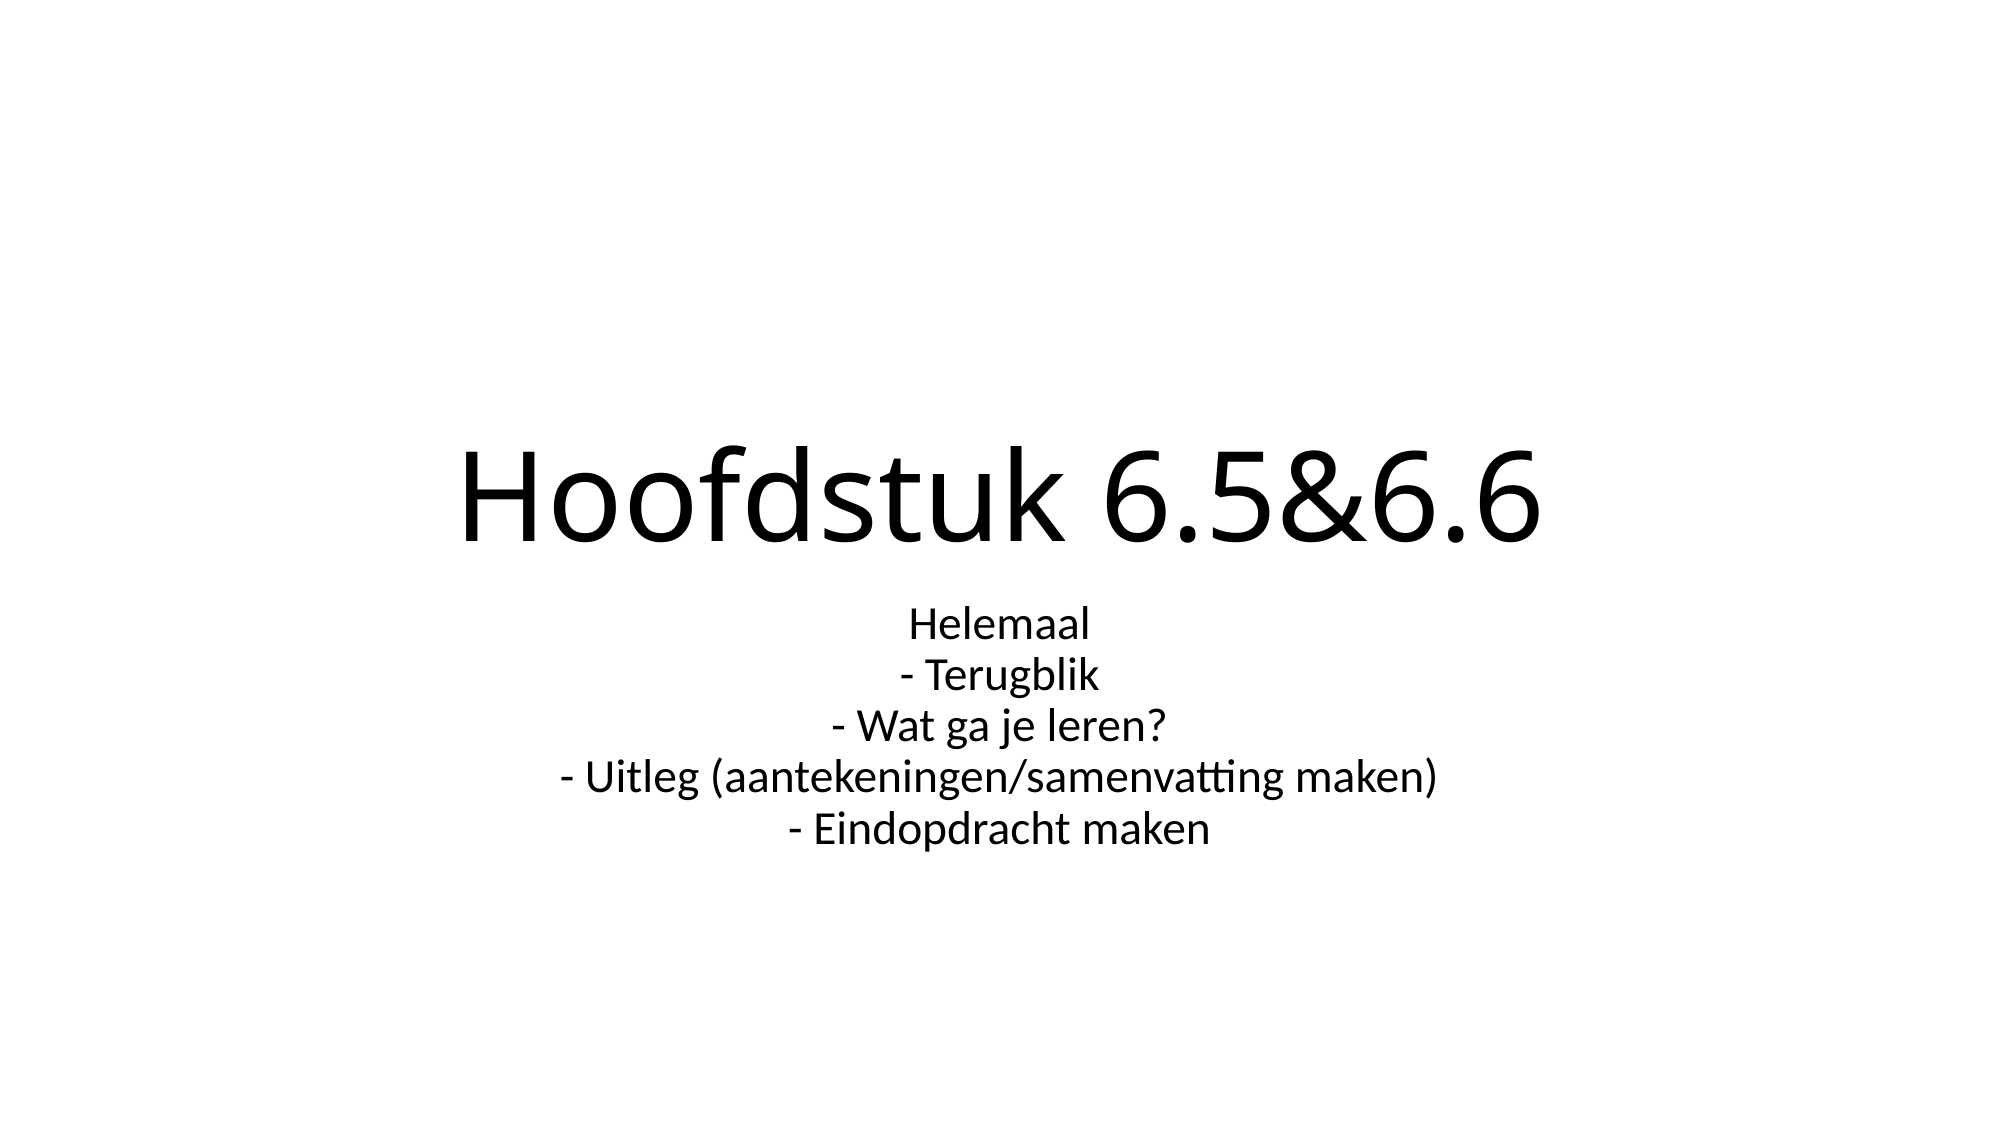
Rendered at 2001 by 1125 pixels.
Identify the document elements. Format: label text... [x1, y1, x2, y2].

title Hoofdstuk 6.5&6.6 [249, 184, 1750, 576]
subtitle Helemaal - Terugblik - Wat ga je leren? - Uitleg (aantekeningen/samenvatting maken) - Eindopdracht maken [249, 590, 1750, 863]
